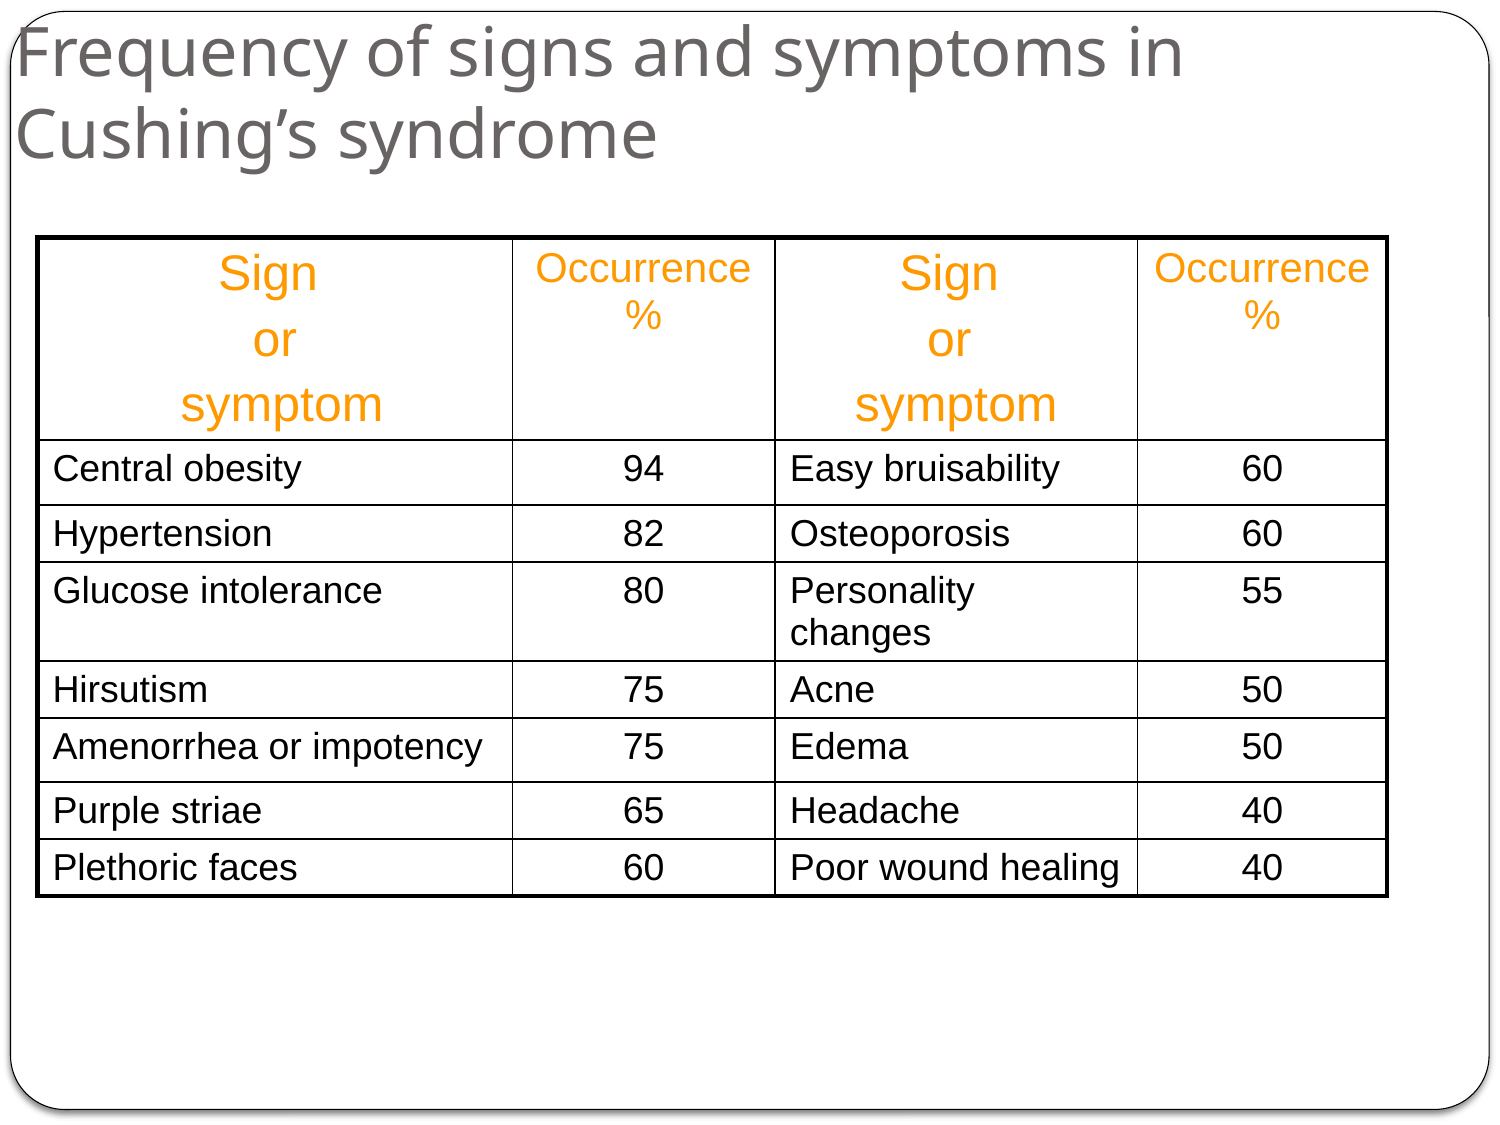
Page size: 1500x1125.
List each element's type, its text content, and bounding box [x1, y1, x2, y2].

table_cell Purple striae [40, 783, 512, 838]
table_cell Plethoric faces [40, 840, 512, 894]
table_header Occurrence % [513, 240, 774, 439]
table_header Occurrence % [1138, 240, 1385, 439]
table_cell 80 [513, 563, 774, 660]
table_cell Headache [776, 783, 1137, 838]
table_cell Poor wound healing [776, 840, 1137, 894]
table_cell 50 [1138, 719, 1385, 781]
table_cell 94 [513, 441, 774, 504]
table_cell 65 [513, 783, 774, 838]
table_header Sign or symptom [776, 240, 1137, 439]
table_cell Easy bruisability [776, 441, 1137, 504]
table_header Sign or symptom [40, 240, 512, 439]
table_cell 50 [1138, 662, 1385, 717]
table_cell 40 [1138, 840, 1385, 894]
table_cell Hypertension [40, 506, 512, 561]
title Frequency of signs and symptoms in Cushing’s syndrome [0, 0, 1500, 188]
table_cell 75 [513, 662, 774, 717]
table_cell Glucose intolerance [40, 563, 512, 660]
table_cell Hirsutism [40, 662, 512, 717]
table_cell Edema [776, 719, 1137, 781]
table_cell Acne [776, 662, 1137, 717]
table_cell 40 [1138, 783, 1385, 838]
table_cell Amenorrhea or impotency [40, 719, 512, 781]
table_cell 55 [1138, 563, 1385, 660]
table_cell 60 [1138, 441, 1385, 504]
table_cell 60 [1138, 506, 1385, 561]
table_cell Personality changes [776, 563, 1137, 660]
table_cell Osteoporosis [776, 506, 1137, 561]
table_cell Central obesity [40, 441, 512, 504]
table_cell 75 [513, 719, 774, 781]
table_cell 82 [513, 506, 774, 561]
table_cell 60 [513, 840, 774, 894]
